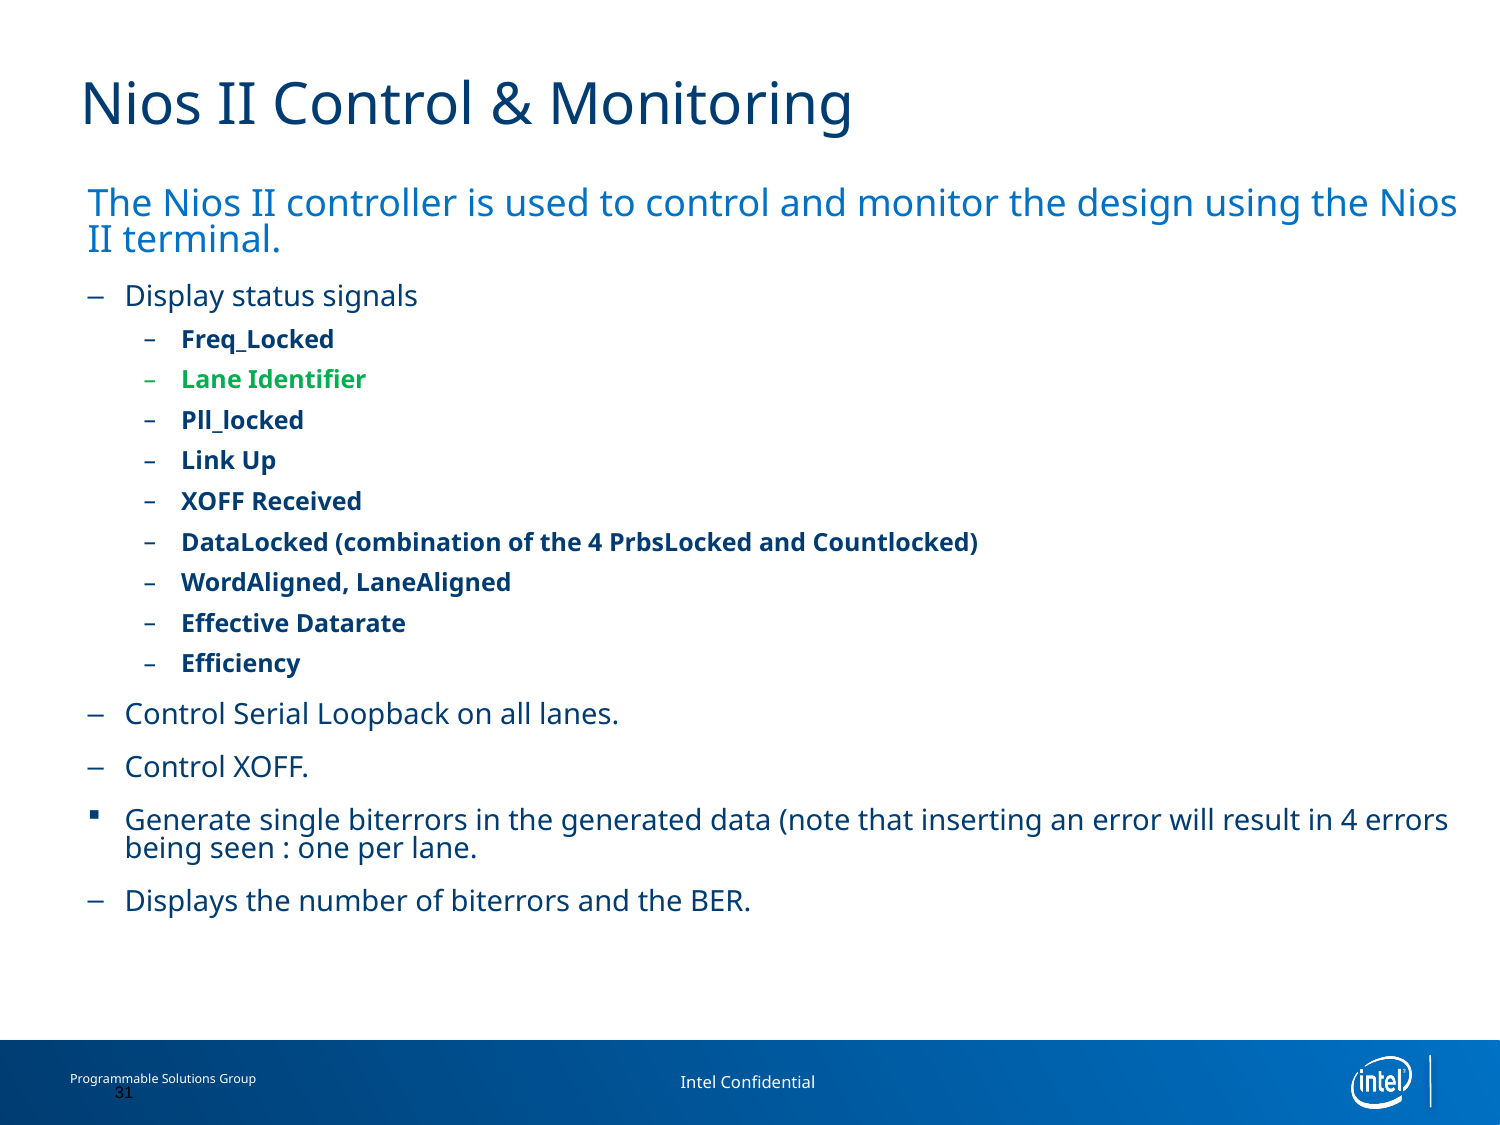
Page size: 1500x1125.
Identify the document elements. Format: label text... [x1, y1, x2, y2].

slide_number 31 [19, 1069, 134, 1116]
picture [1351, 1056, 1412, 1109]
list The Nios II controller is used to control and monitor the design using the Nios II terminal. Display status signals Freq_Locked Lane Identifier Pll_locked Link Up XOFF Received DataLocked (combination of the 4 PrbsLocked and Countlocked) WordAligned, LaneAligned Effective Datarate Efficiency Control Serial Loopback on all lanes. Control XOFF. Generate single biterrors in the generated data (note that inserting an error will result in 4 errors being seen : one per lane. Displays the number of biterrors and the BER. [87, 187, 1468, 989]
title Nios II Control & Monitoring [80, 65, 1458, 194]
